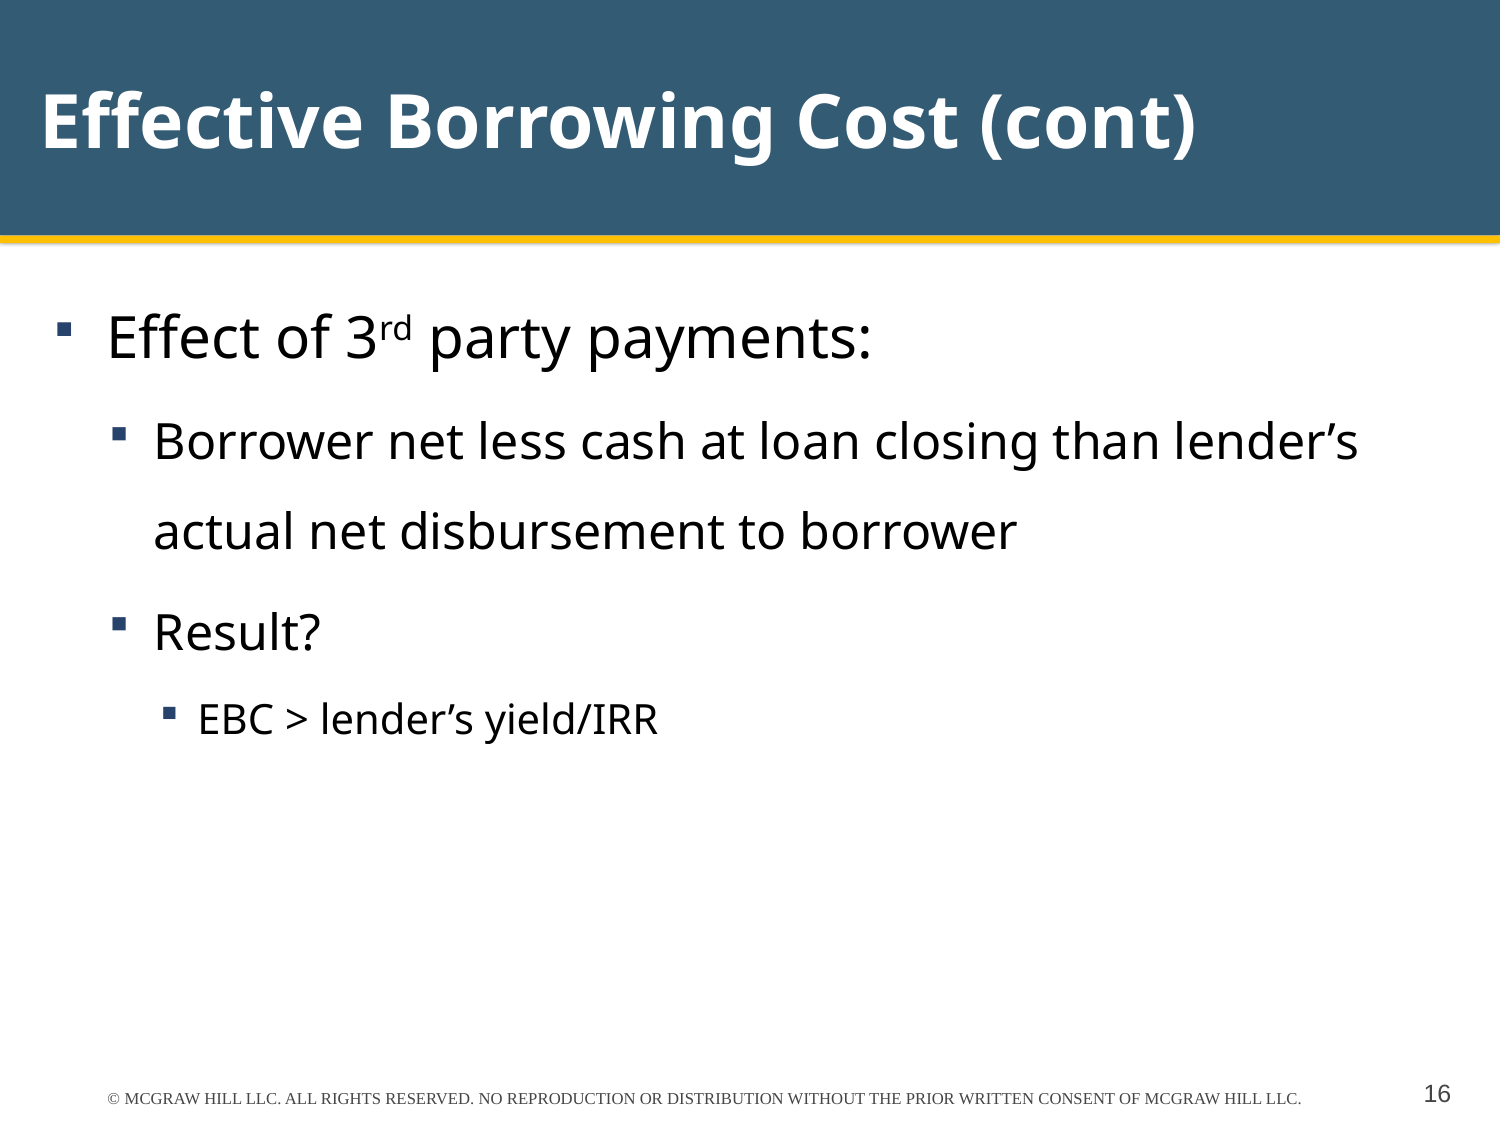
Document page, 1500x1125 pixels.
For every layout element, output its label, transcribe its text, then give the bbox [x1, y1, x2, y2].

footer © MCGRAW HILL LLC. ALL RIGHTS RESERVED. NO REPRODUCTION OR DISTRIBUTION WITHOUT THE PRIOR WRITTEN CONSENT OF MCGRAW HILL LLC. [75, 1062, 1337, 1108]
list Effect of 3rd party payments: Borrower net less cash at loan closing than lender’s actual net disbursement to borrower Result? EBC > lender’s yield/IRR [24, 249, 1463, 1000]
title Effective Borrowing Cost (cont) [24, 24, 1463, 213]
slide_number 16 [1345, 1062, 1467, 1108]
